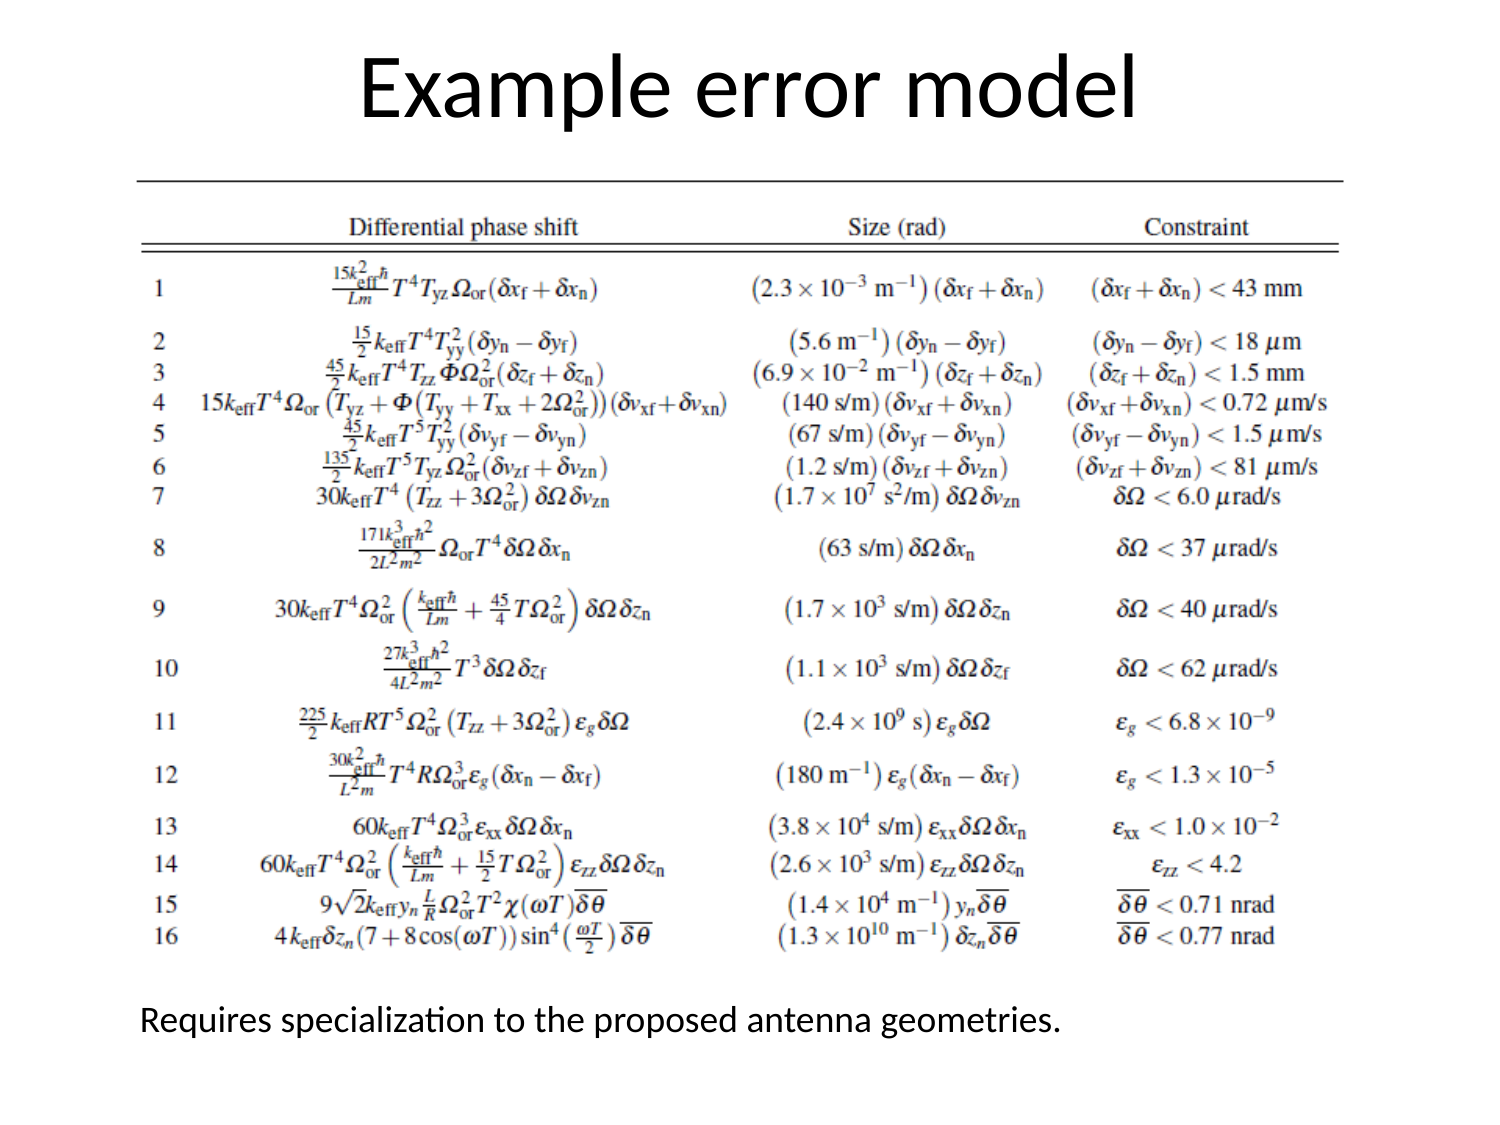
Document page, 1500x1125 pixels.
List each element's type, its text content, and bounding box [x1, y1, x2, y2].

picture [112, 162, 1362, 960]
title Example error model [75, 0, 1425, 175]
text_box Requires specialization to the proposed antenna geometries. [124, 987, 1338, 1048]
